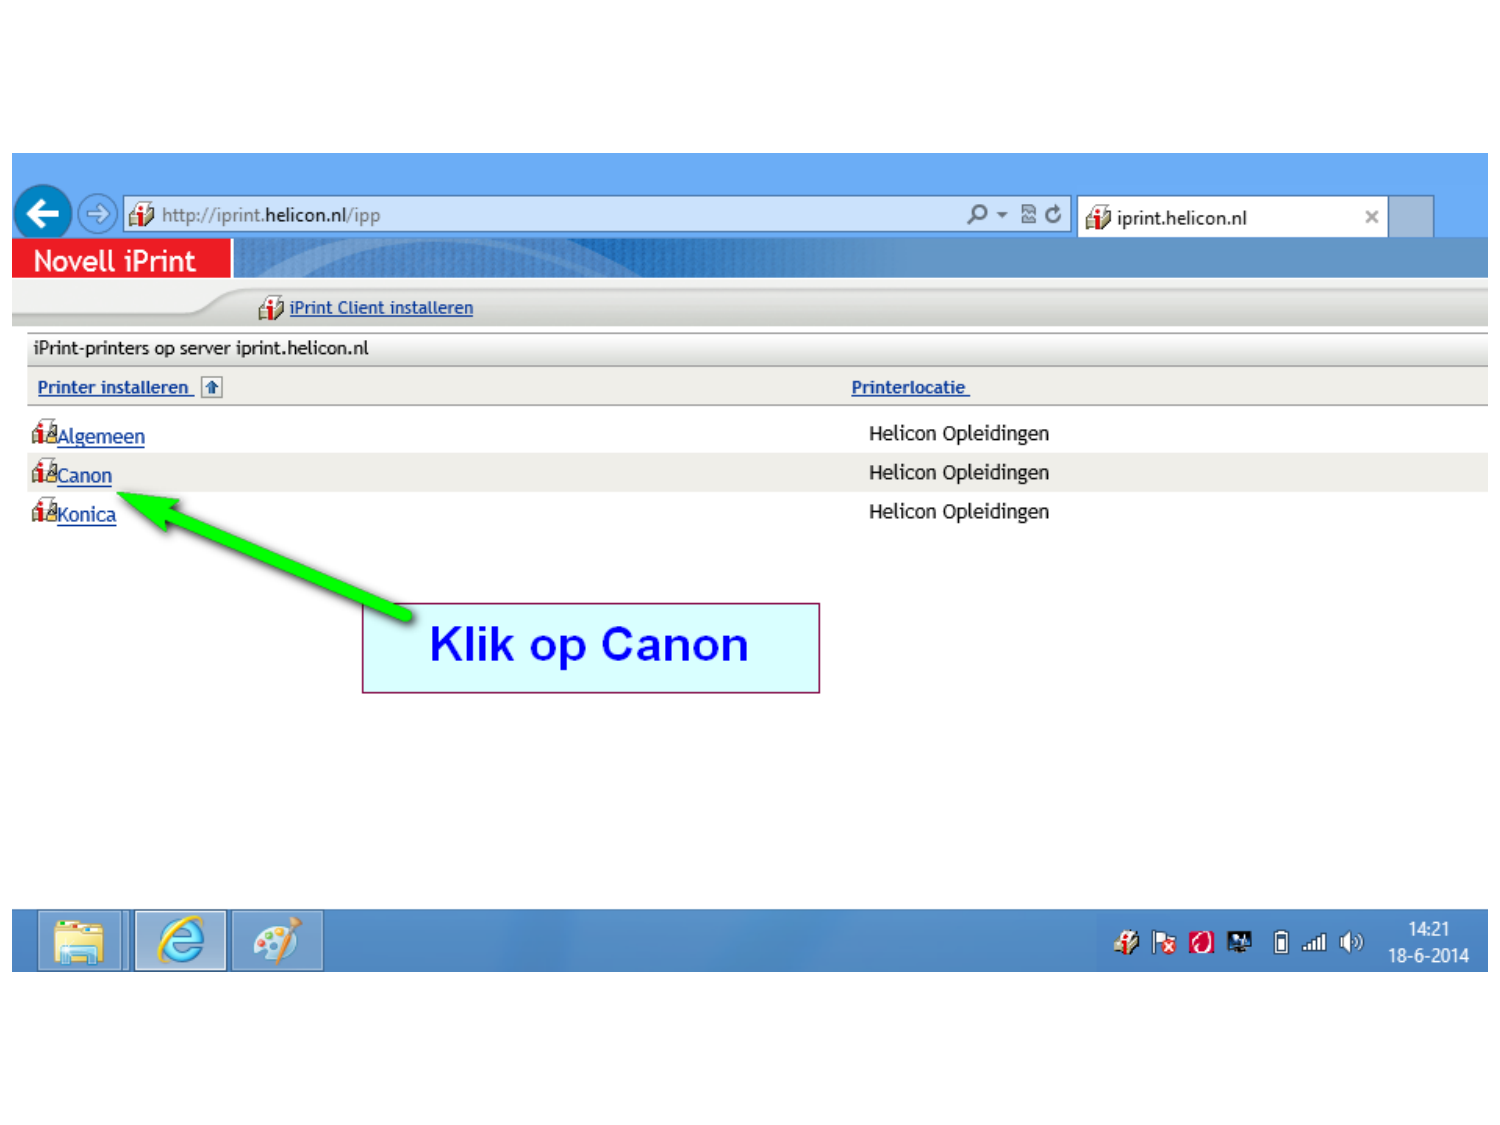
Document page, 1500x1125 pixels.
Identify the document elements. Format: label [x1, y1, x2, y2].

picture [12, 152, 1488, 973]
